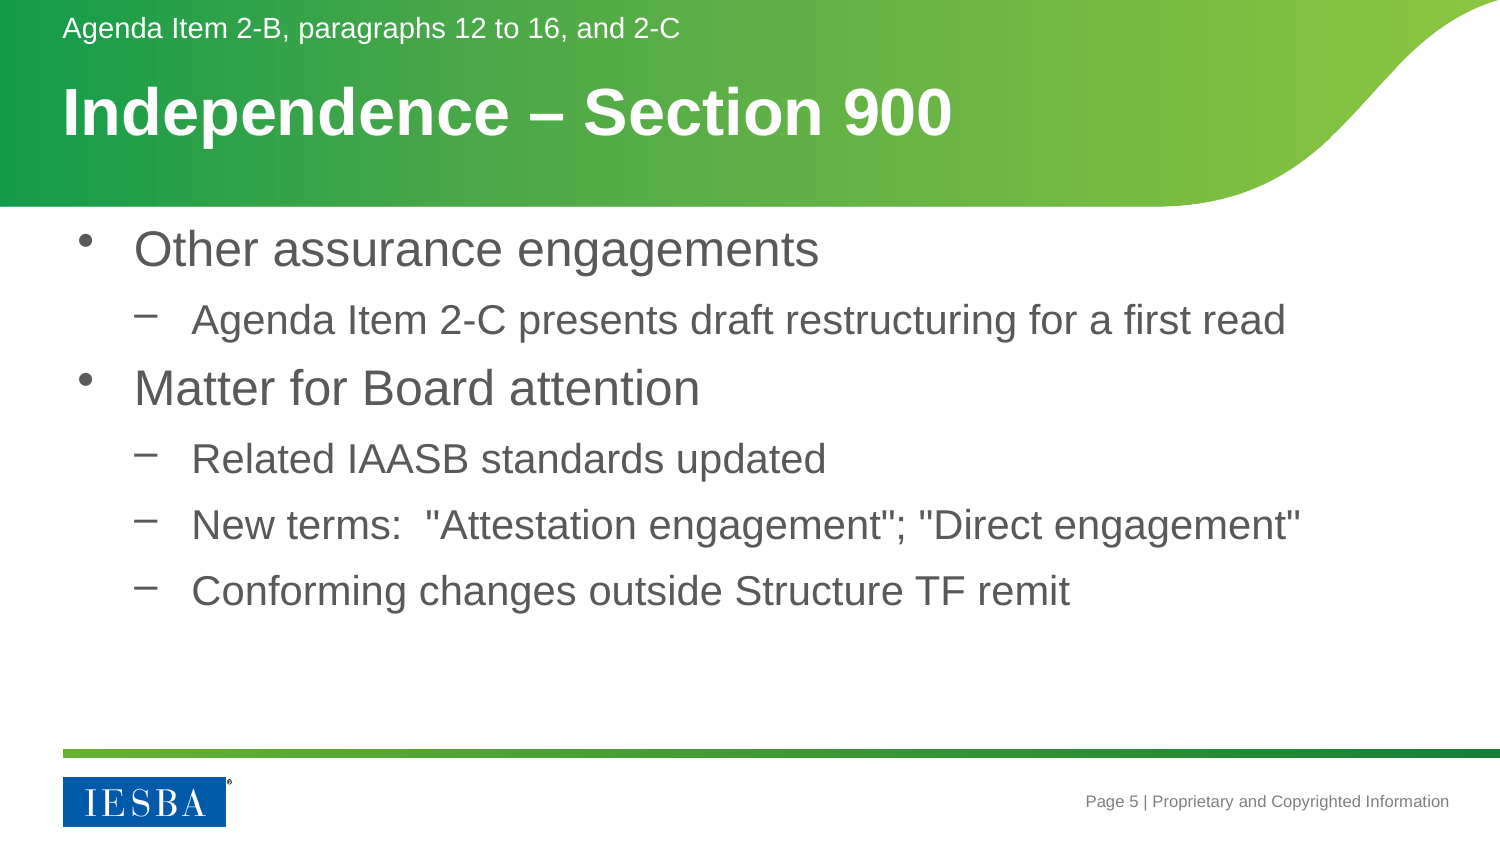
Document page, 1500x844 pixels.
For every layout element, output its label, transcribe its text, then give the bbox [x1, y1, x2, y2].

list Other assurance engagements Agenda Item 2-C presents draft restructuring for a first read Matter for Board attention Related IAASB standards updated New terms: "Attestation engagement"; "Direct engagement" Conforming changes outside Structure TF remit [62, 209, 1450, 747]
subtitle Agenda Item 2-B, paragraphs 12 to 16, and 2-C [62, 9, 800, 47]
picture [63, 777, 232, 827]
title Independence – Section 900 [62, 75, 1325, 142]
picture [0, 0, 1500, 207]
